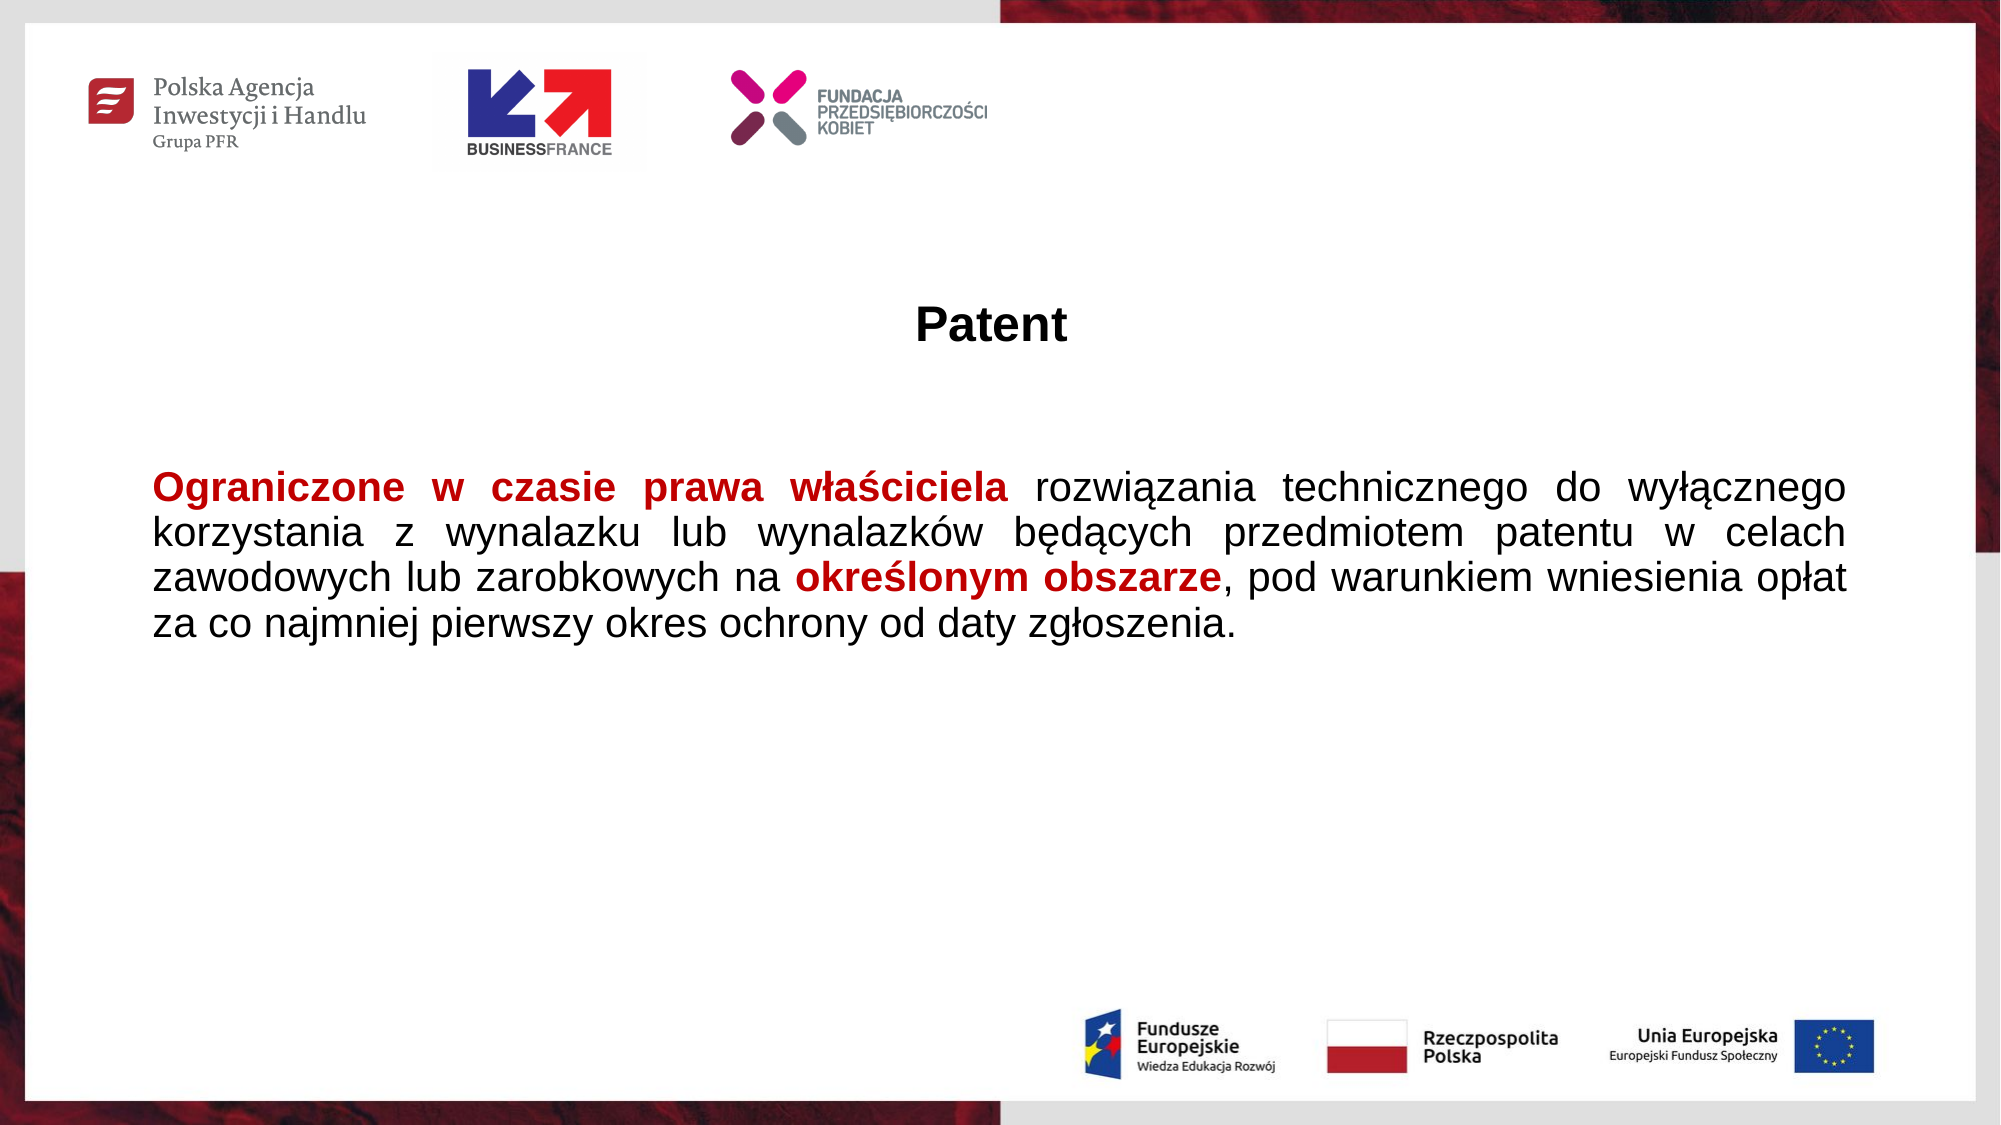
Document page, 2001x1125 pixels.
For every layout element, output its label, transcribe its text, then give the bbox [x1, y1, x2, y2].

list Ograniczone w czasie prawa właściciela rozwiązania technicznego do wyłącznego korzystania z wynalazku lub wynalazków będących przedmiotem patentu w celach zawodowych lub zarobkowych na określonym obszarze, pod warunkiem wniesienia opłat za co najmniej pierwszy okres ochrony od daty zgłoszenia. [137, 458, 1863, 1125]
title Patent [137, 211, 1863, 429]
picture [0, 0, 2001, 1125]
